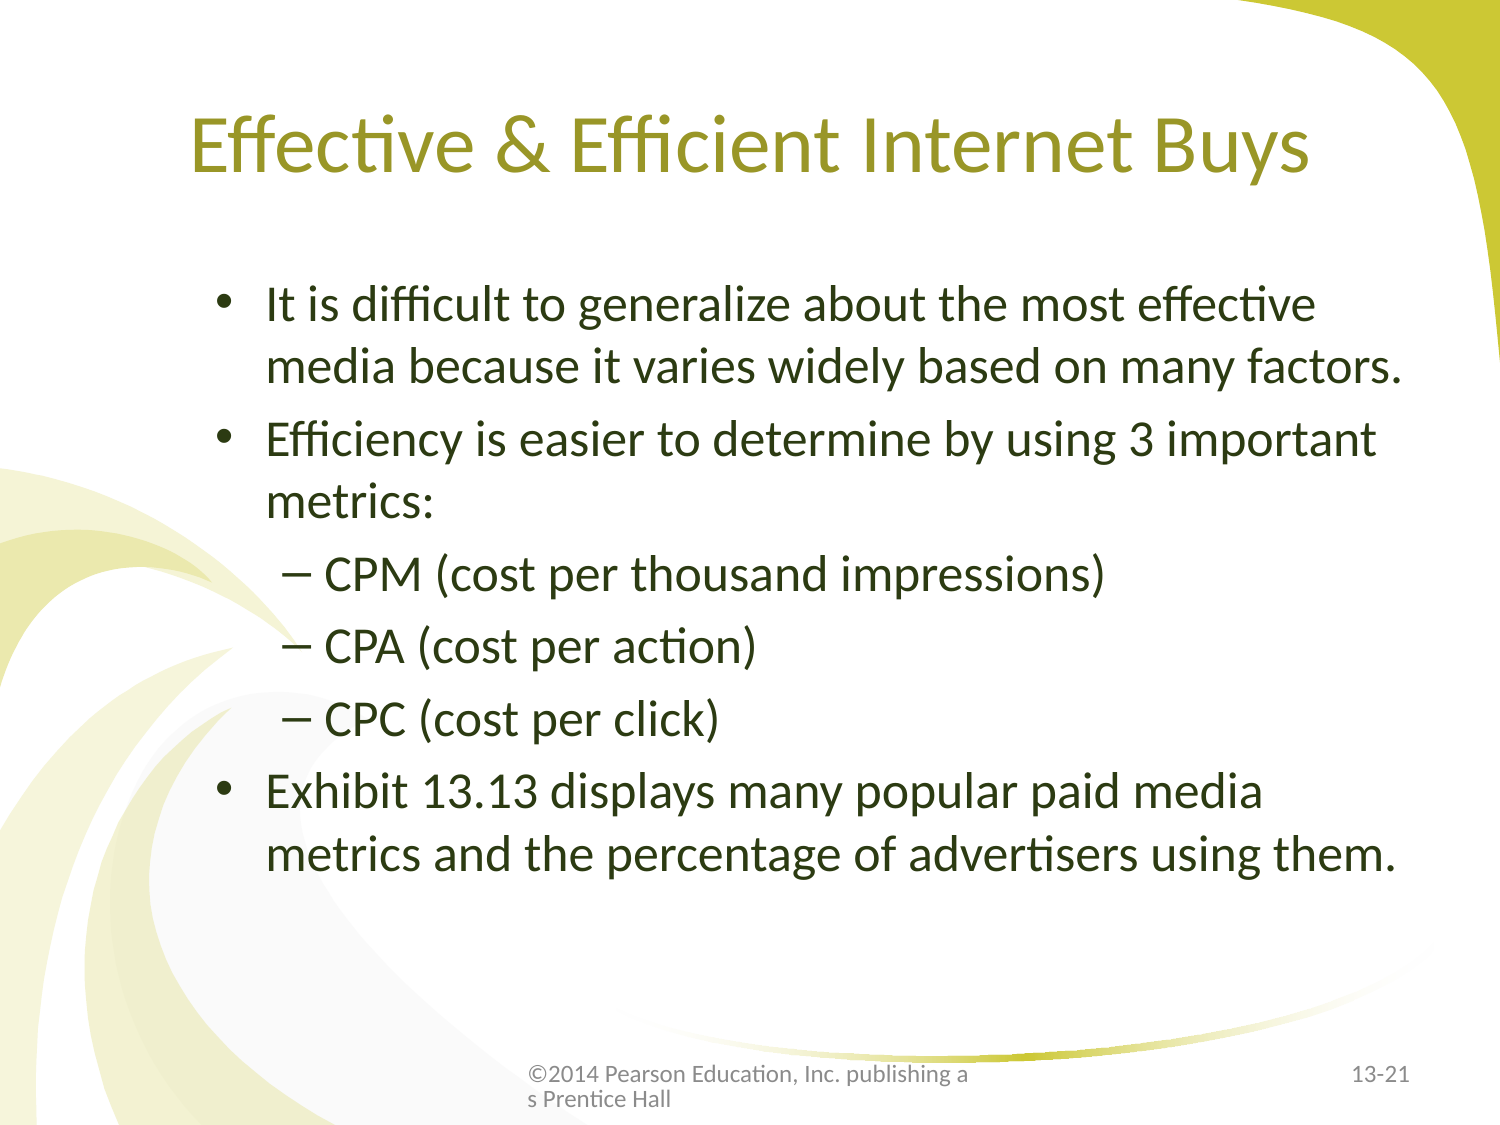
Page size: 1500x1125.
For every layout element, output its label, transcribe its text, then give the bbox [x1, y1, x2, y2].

footer ©2014 Pearson Education, Inc. publishing as Prentice Hall [512, 1042, 988, 1103]
slide_number 13-21 [1074, 1042, 1425, 1103]
list It is difficult to generalize about the most effective media because it varies widely based on many factors. Efficiency is easier to determine by using 3 important metrics: CPM (cost per thousand impressions) CPA (cost per action) CPC (cost per click) Exhibit 13.13 displays many popular paid media metrics and the percentage of advertisers using them. [200, 262, 1425, 1005]
title Effective & Efficient Internet Buys [174, 45, 1425, 233]
